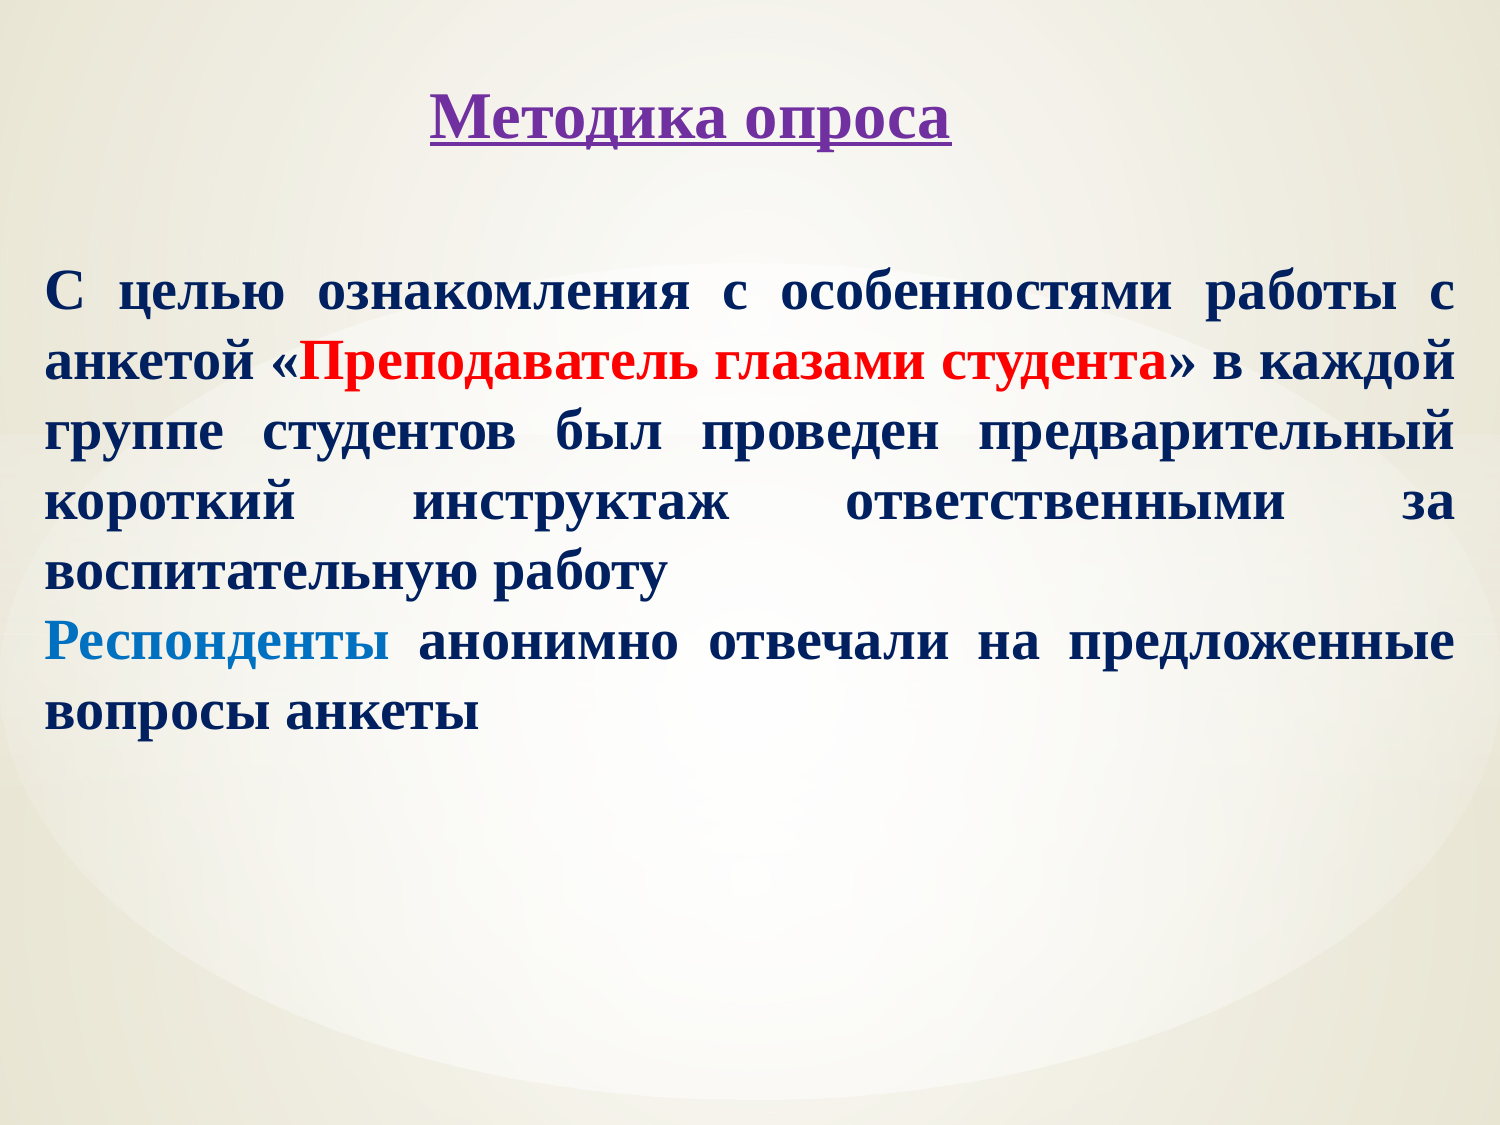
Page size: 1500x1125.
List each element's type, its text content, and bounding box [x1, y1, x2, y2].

text_box Методика опроса [395, 64, 987, 159]
text_box С целью ознакомления с особенностями работы с анкетой «Преподаватель глазами студента» в каждой группе студентов был проведен предварительный короткий инструктаж ответственными за воспитательную работу Респонденты анонимно отвечали на предложенные вопросы анкеты [29, 243, 1471, 749]
